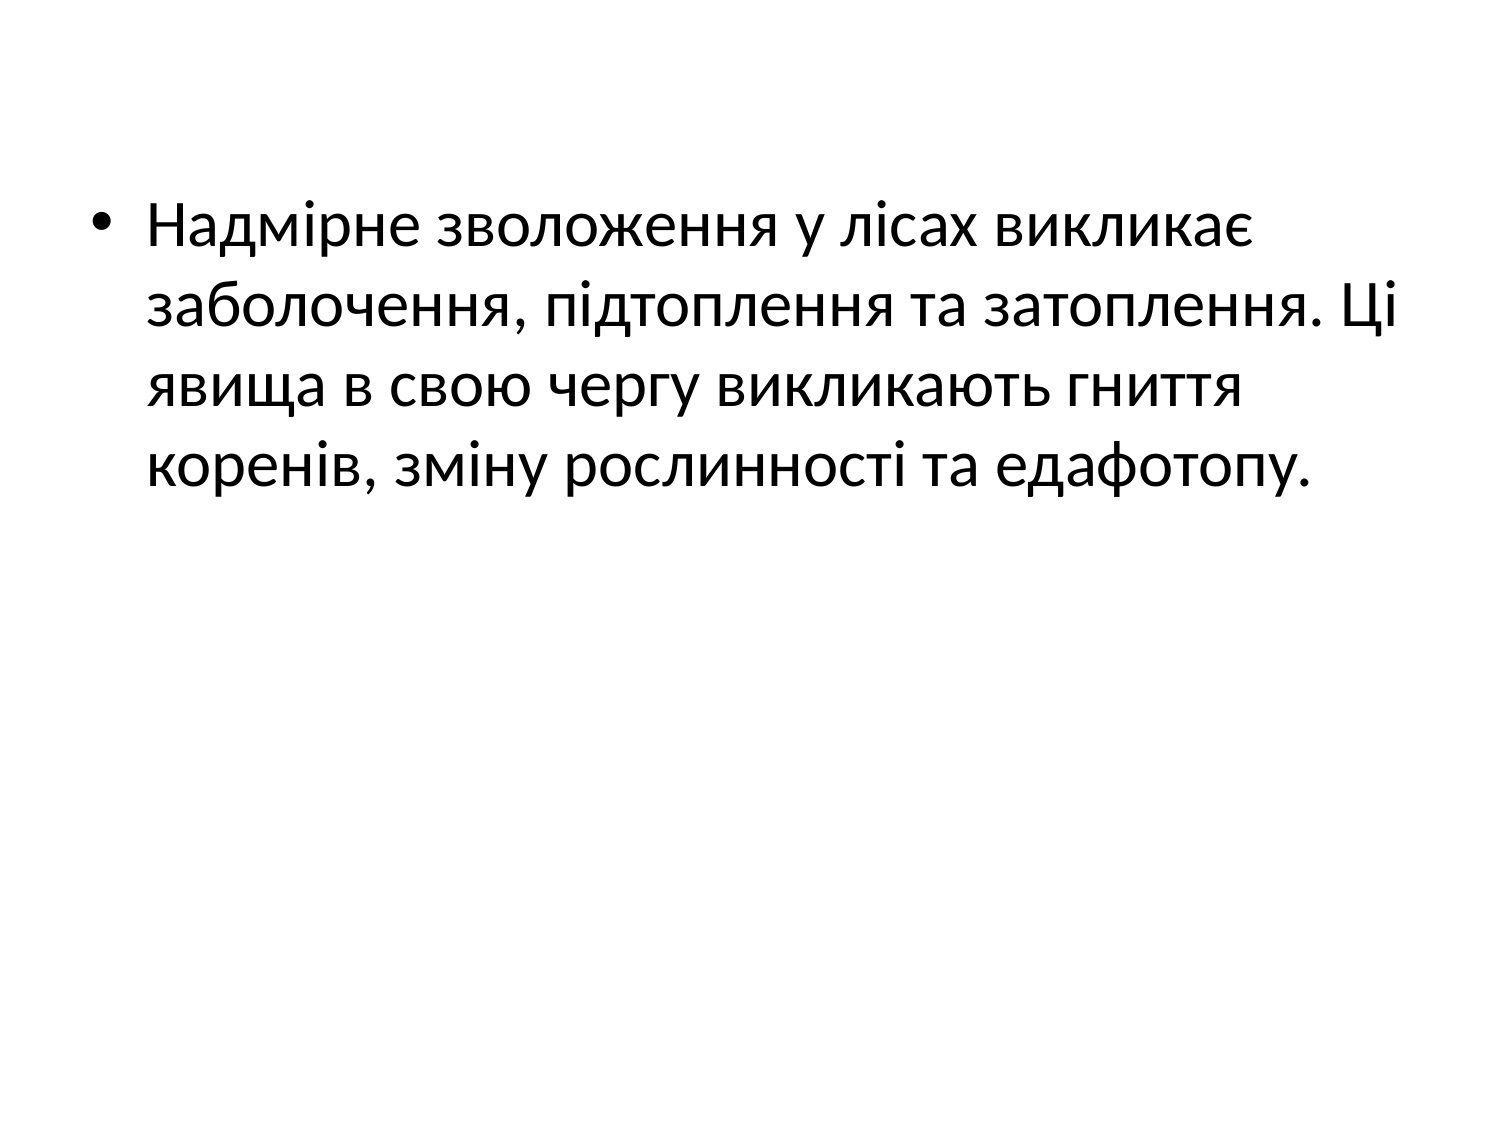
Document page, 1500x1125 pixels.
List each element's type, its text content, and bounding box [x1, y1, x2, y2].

list Надмірне зволоження у лісах викликає заболочення, підтоплення та затоплення. Ці явища в свою чергу викликають гниття коренів, зміну рослинності та едафотопу. [75, 172, 1425, 1005]
